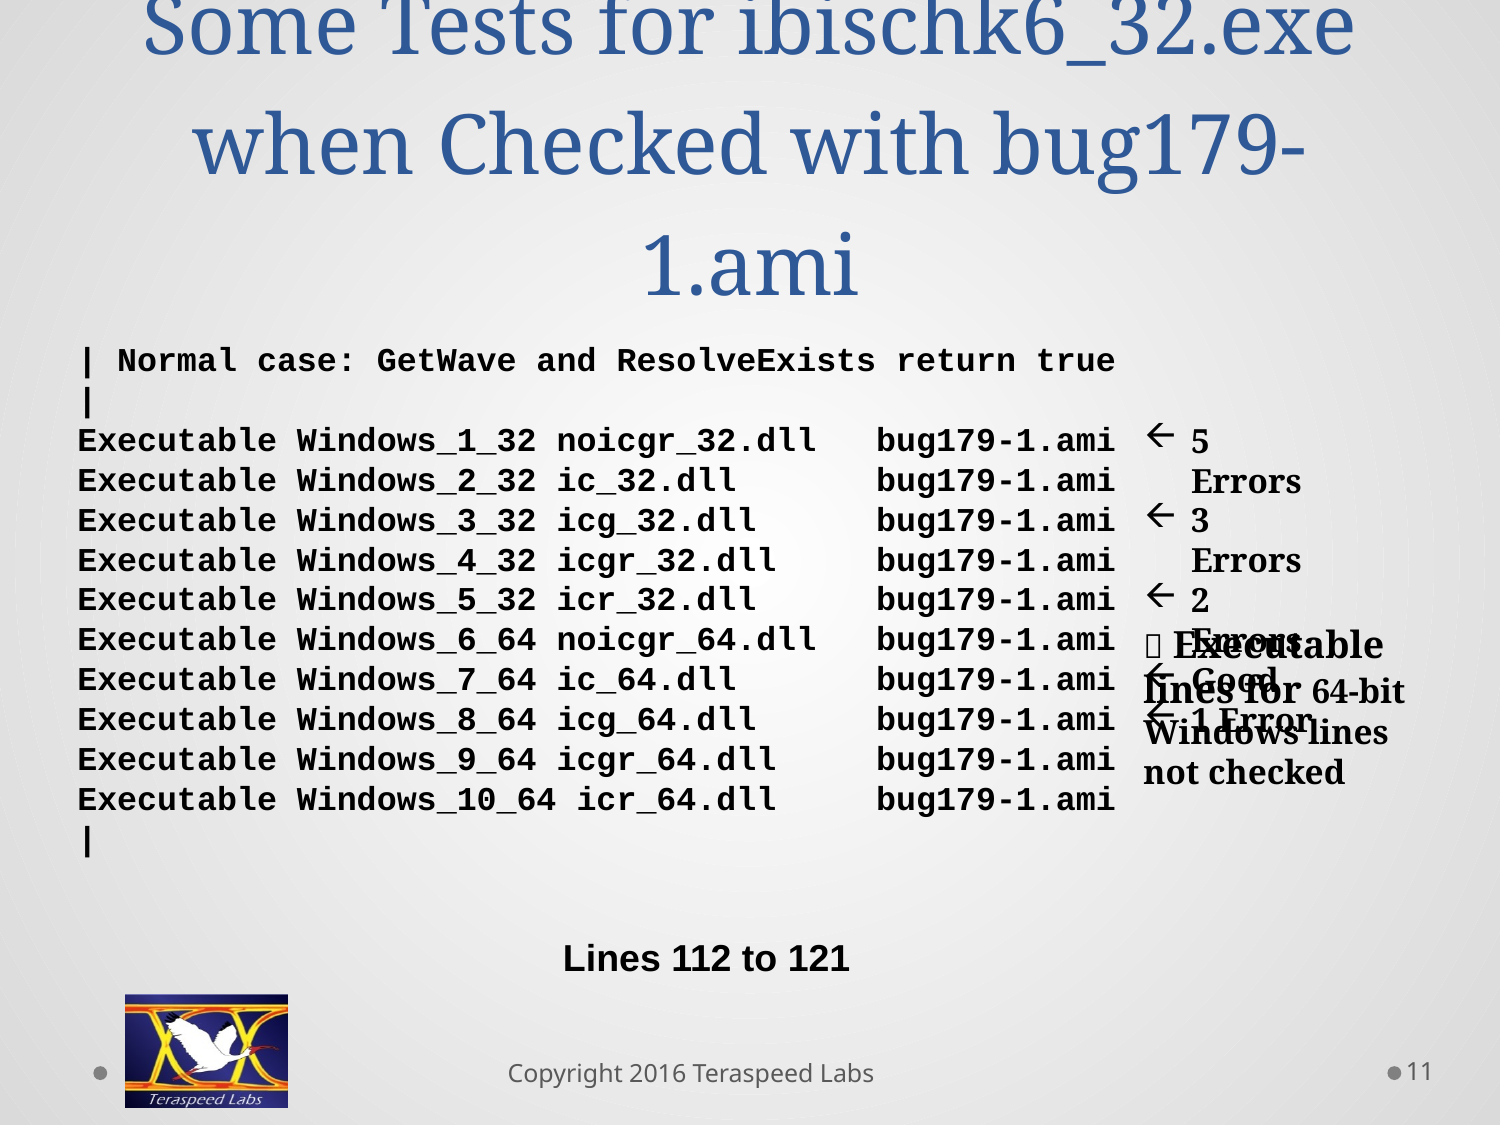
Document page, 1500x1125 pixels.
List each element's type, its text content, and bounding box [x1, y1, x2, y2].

text_box | Normal case: GetWave and ResolveExists return true | Executable Windows_1_32 noicgr_32.dll bug179-1.ami Executable Windows_2_32 ic_32.dll bug179-1.ami Executable Windows_3_32 icg_32.dll bug179-1.ami Executable Windows_4_32 icgr_32.dll bug179-1.ami Executable Windows_5_32 icr_32.dll bug179-1.ami Executable Windows_6_64 noicgr_64.dll bug179-1.ami Executable Windows_7_64 ic_64.dll bug179-1.ami Executable Windows_8_64 icg_64.dll bug179-1.ami Executable Windows_9_64 icgr_64.dll bug179-1.ami Executable Windows_10_64 icr_64.dll bug179-1.ami | [62, 330, 1238, 865]
text_box  Executable lines for 64-bit Windows lines not checked [1128, 613, 1424, 799]
text_box Lines 112 to 121 [548, 926, 949, 987]
text_box 5 Errors 3 Errors 2 Errors Good 1 Error [1129, 412, 1342, 747]
footer Copyright 2016 Teraspeed Labs [500, 1044, 968, 1105]
picture [125, 994, 288, 1108]
slide_number 11 [1401, 1042, 1494, 1103]
title Some Tests for ibischk6_32.exe when Checked with bug179-1.ami [75, 0, 1425, 263]
